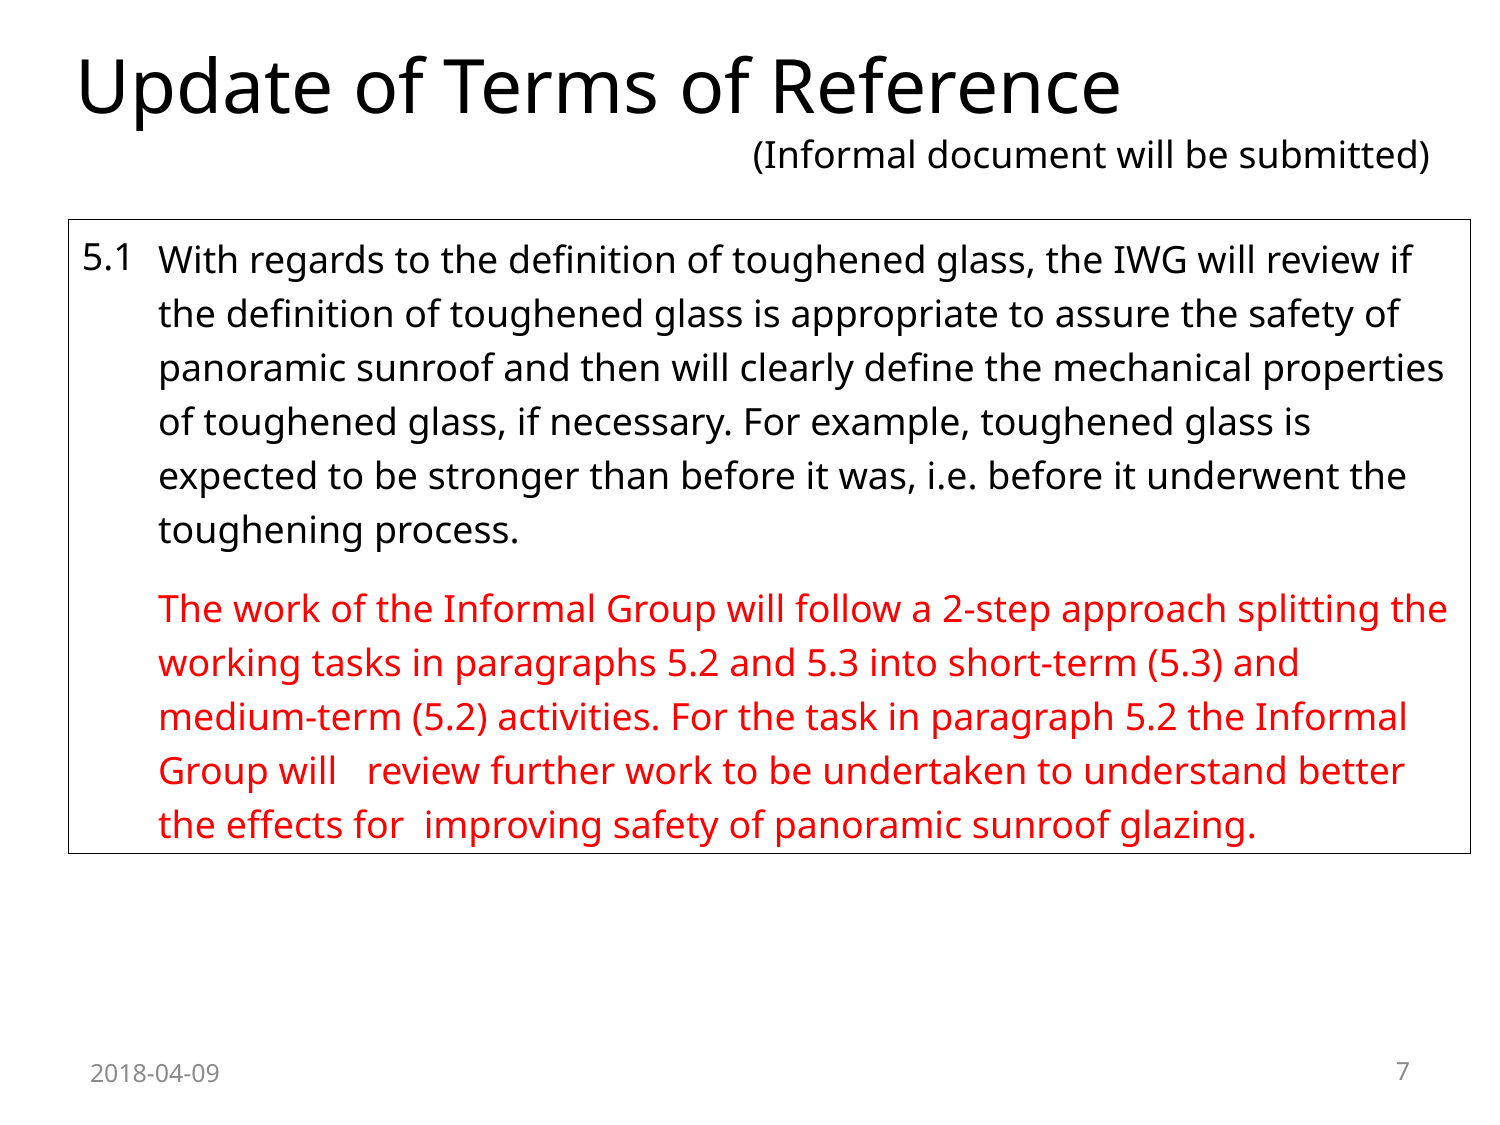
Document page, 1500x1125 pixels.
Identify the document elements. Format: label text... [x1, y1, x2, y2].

text_box 5.1 [67, 225, 150, 286]
text_box Update of Terms of Reference [60, 30, 1139, 136]
text_box With regards to the definition of toughened glass, the IWG will review if the definition of toughened glass is appropriate to assure the safety of panoramic sunroof and then will clearly define the mechanical properties of toughened glass, if necessary. For example, toughened glass is expected to be stronger than before it was, i.e. before it underwent the toughening process. The work of the Informal Group will follow a 2-step approach splitting the working tasks in paragraphs 5.2 and 5.3 into short-term (5.3) and medium-term (5.2) activities. For the task in paragraph 5.2 the Informal Group will review further work to be undertaken to understand better the effects for improving safety of panoramic sunroof glazing. [68, 219, 1471, 854]
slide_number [75, 1042, 425, 1103]
text_box (Informal document will be submitted) [738, 123, 1500, 184]
slide_number 7 [1074, 1042, 1425, 1103]
